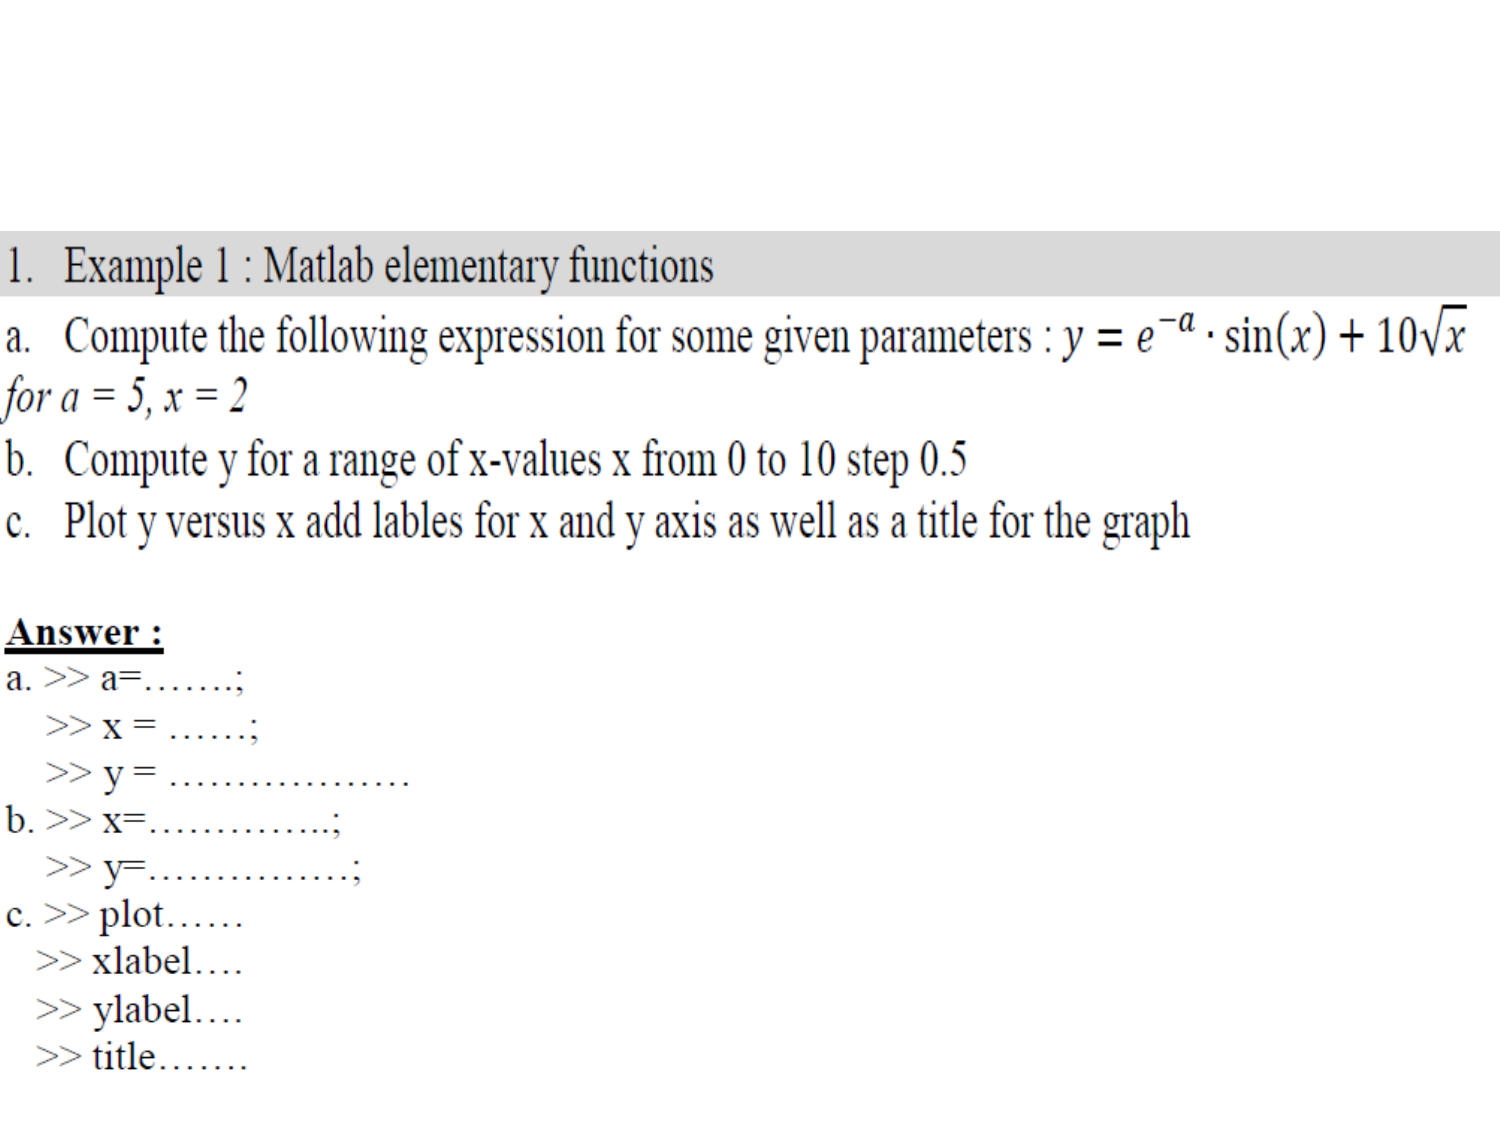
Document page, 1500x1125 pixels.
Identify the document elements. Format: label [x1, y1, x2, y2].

picture [0, 609, 1500, 1079]
picture [0, 231, 1500, 575]
